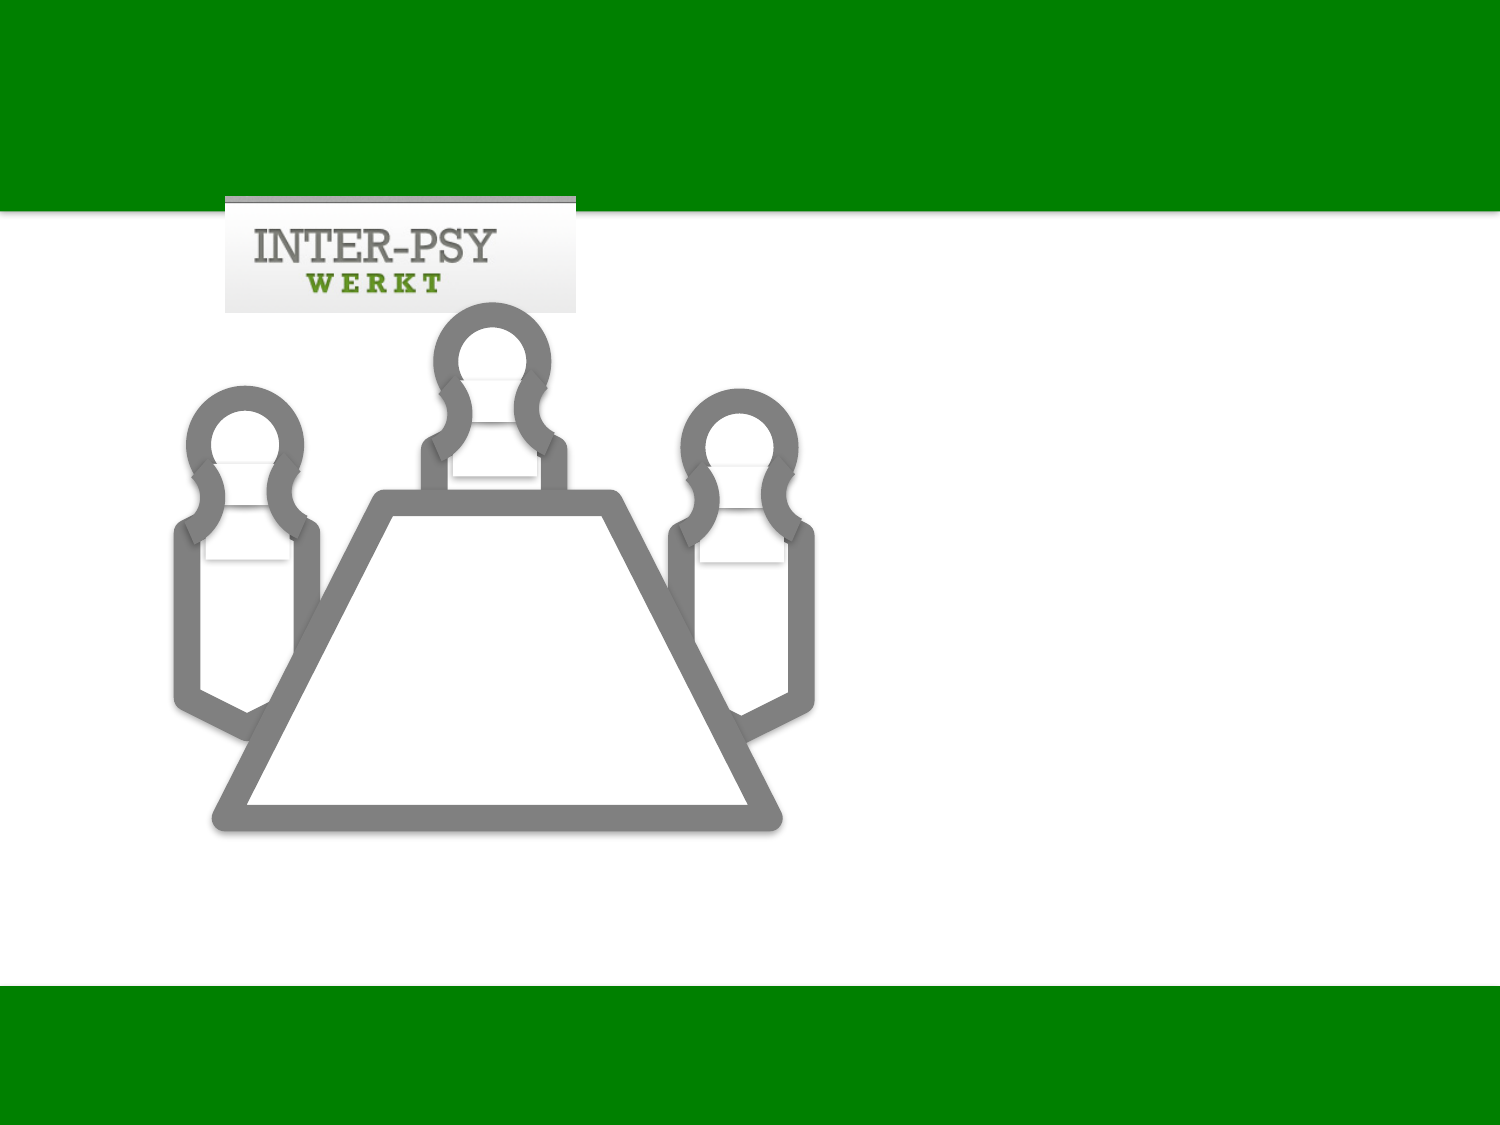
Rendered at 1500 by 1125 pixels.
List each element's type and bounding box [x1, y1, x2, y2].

text_box [368, 314, 618, 645]
text_box [616, 400, 865, 731]
text_box [121, 397, 371, 728]
text_box [224, 653, 771, 819]
picture [224, 196, 577, 313]
